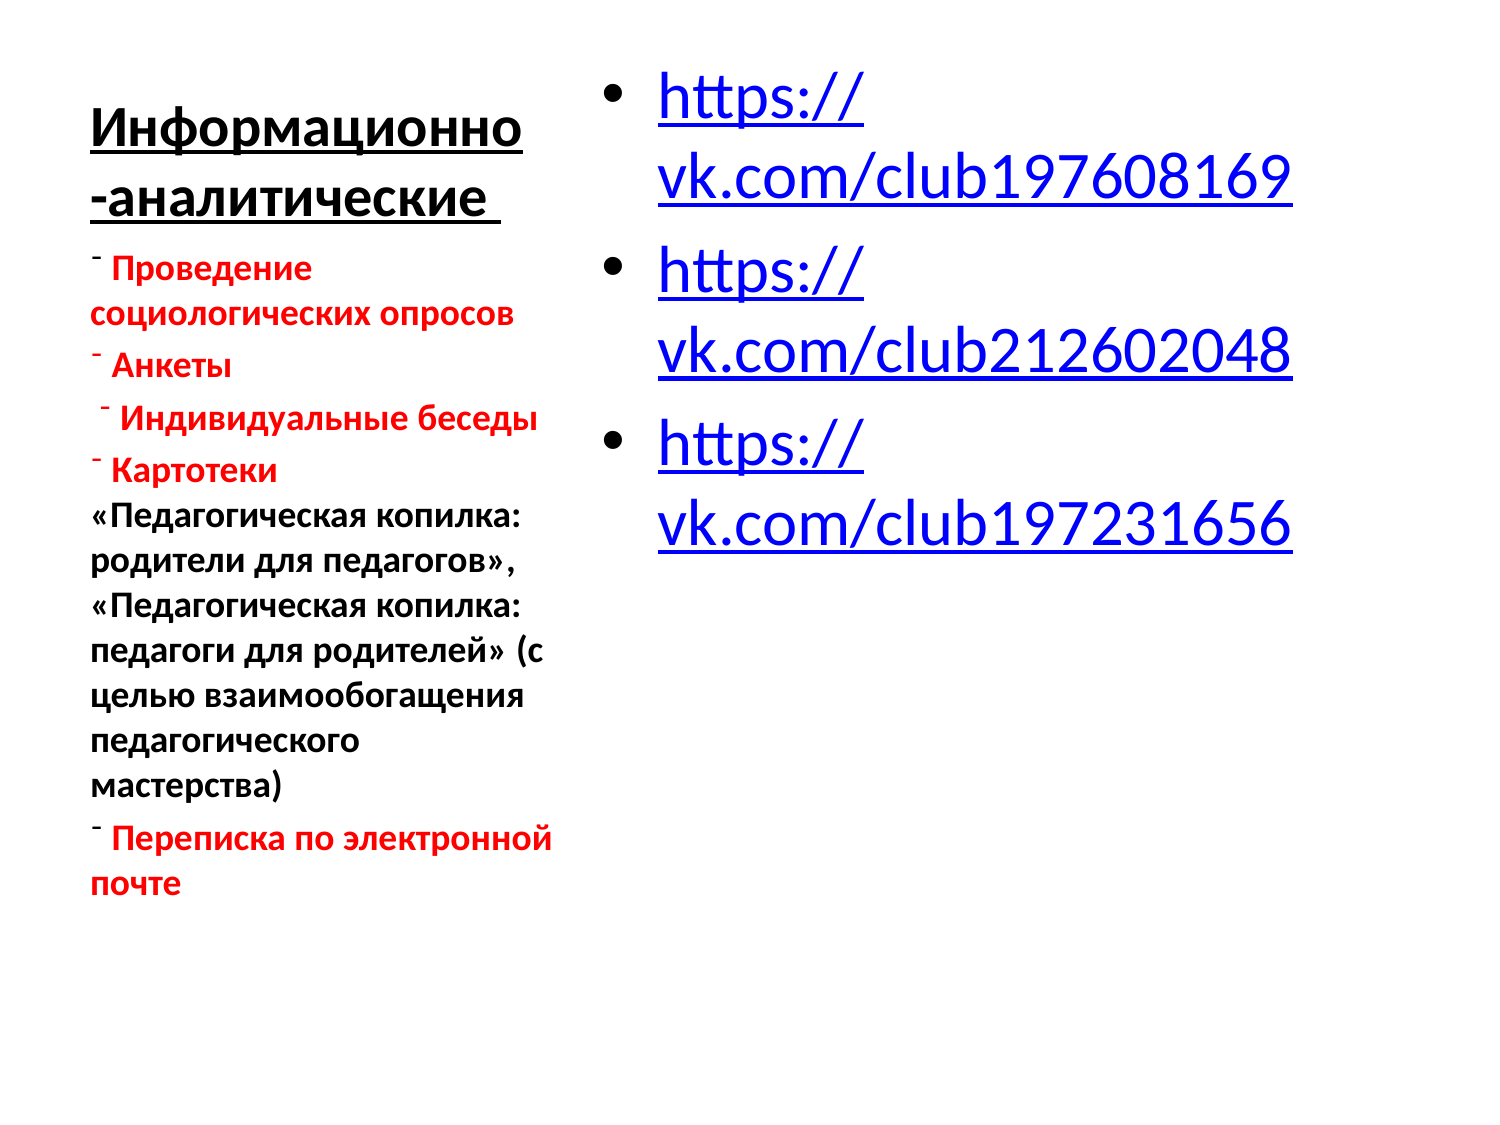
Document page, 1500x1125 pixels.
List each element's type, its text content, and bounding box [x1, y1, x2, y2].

list https://vk.com/club197608169 https://vk.com/club212602048 https://vk.com/club197231656 [586, 44, 1425, 1005]
title Информационно -аналитические [75, 44, 569, 235]
list ⁻ Проведение социологических опросов ⁻ Анкеты ⁻ Индивидуальные беседы ⁻ Картотеки «Педагогическая копилка: родители для педагогов», «Педагогическая копилка: педагоги для родителей» (с целью взаимообогащения педагогического мастерства) ⁻ Переписка по электронной почте [75, 235, 569, 1005]
